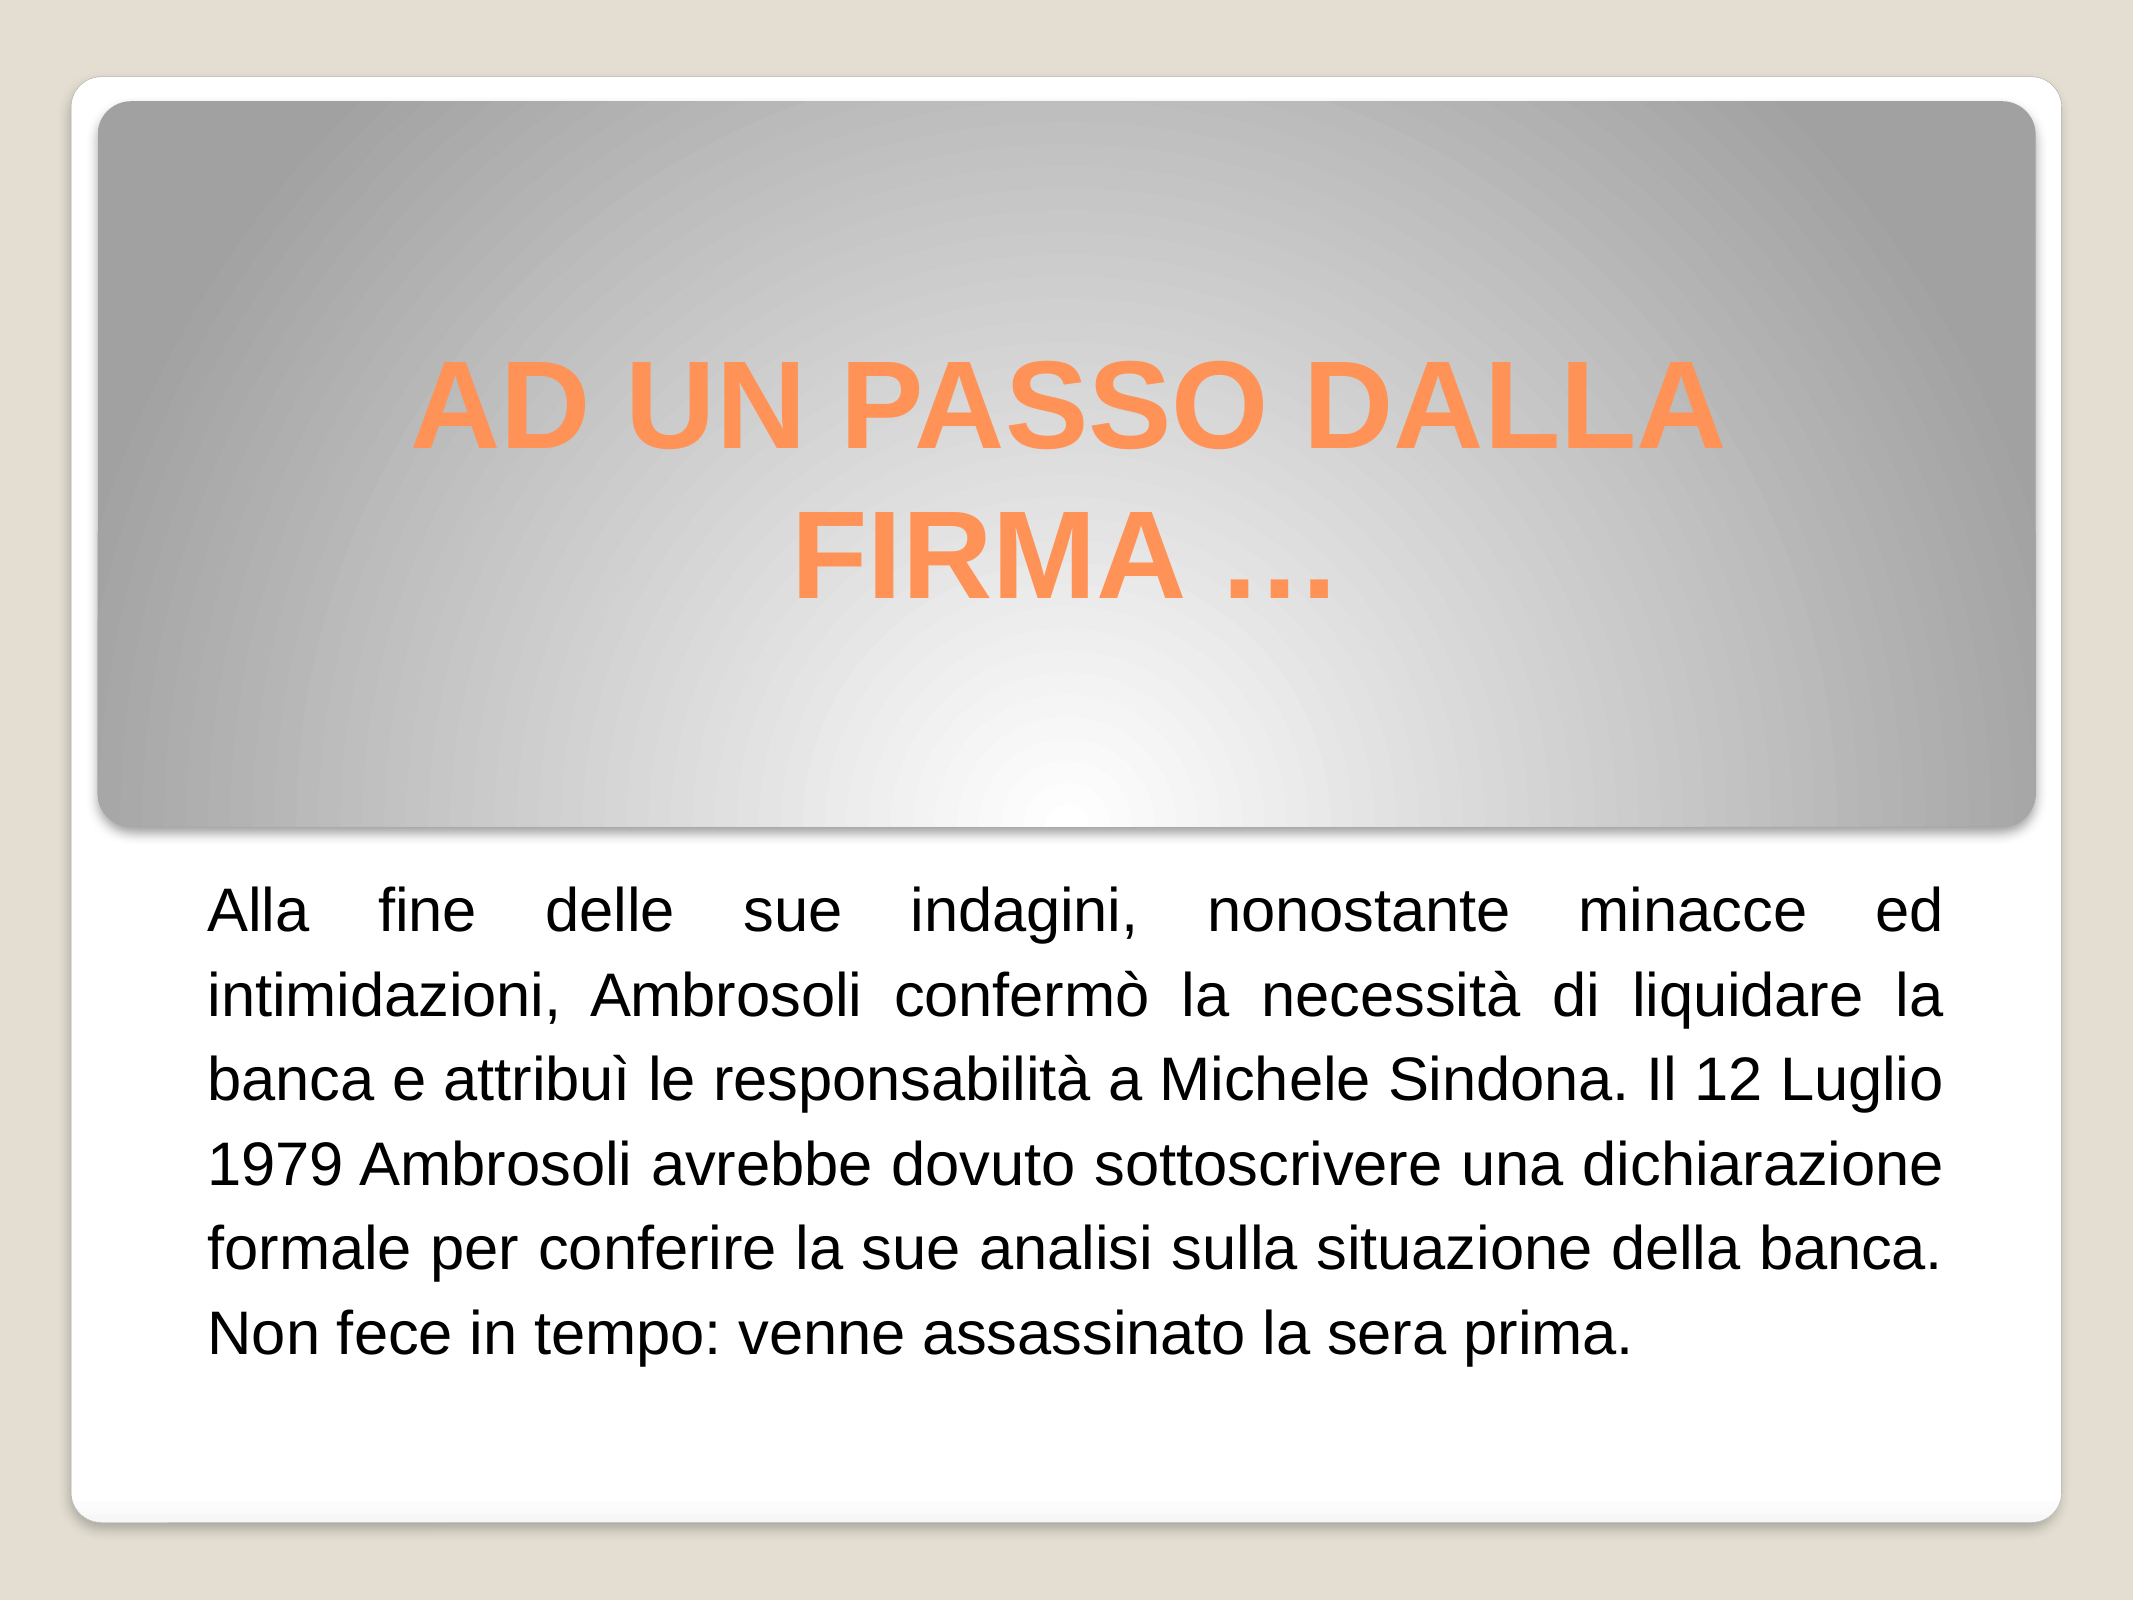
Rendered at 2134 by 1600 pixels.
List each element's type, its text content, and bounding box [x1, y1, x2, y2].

subtitle Alla fine delle sue indagini, nonostante minacce ed intimidazioni, Ambrosoli confermò la necessità di liquidare la banca e attribuì le responsabilità a Michele Sindona. Il 12 Luglio 1979 Ambrosoli avrebbe dovuto sottoscrivere una dichiarazione formale per conferire la sue analisi sulla situazione della banca. Non fece in tempo: venne assassinato la sera prima. [157, 859, 1965, 1462]
title AD UN PASSO DALLA FIRMA … [194, 398, 1939, 635]
